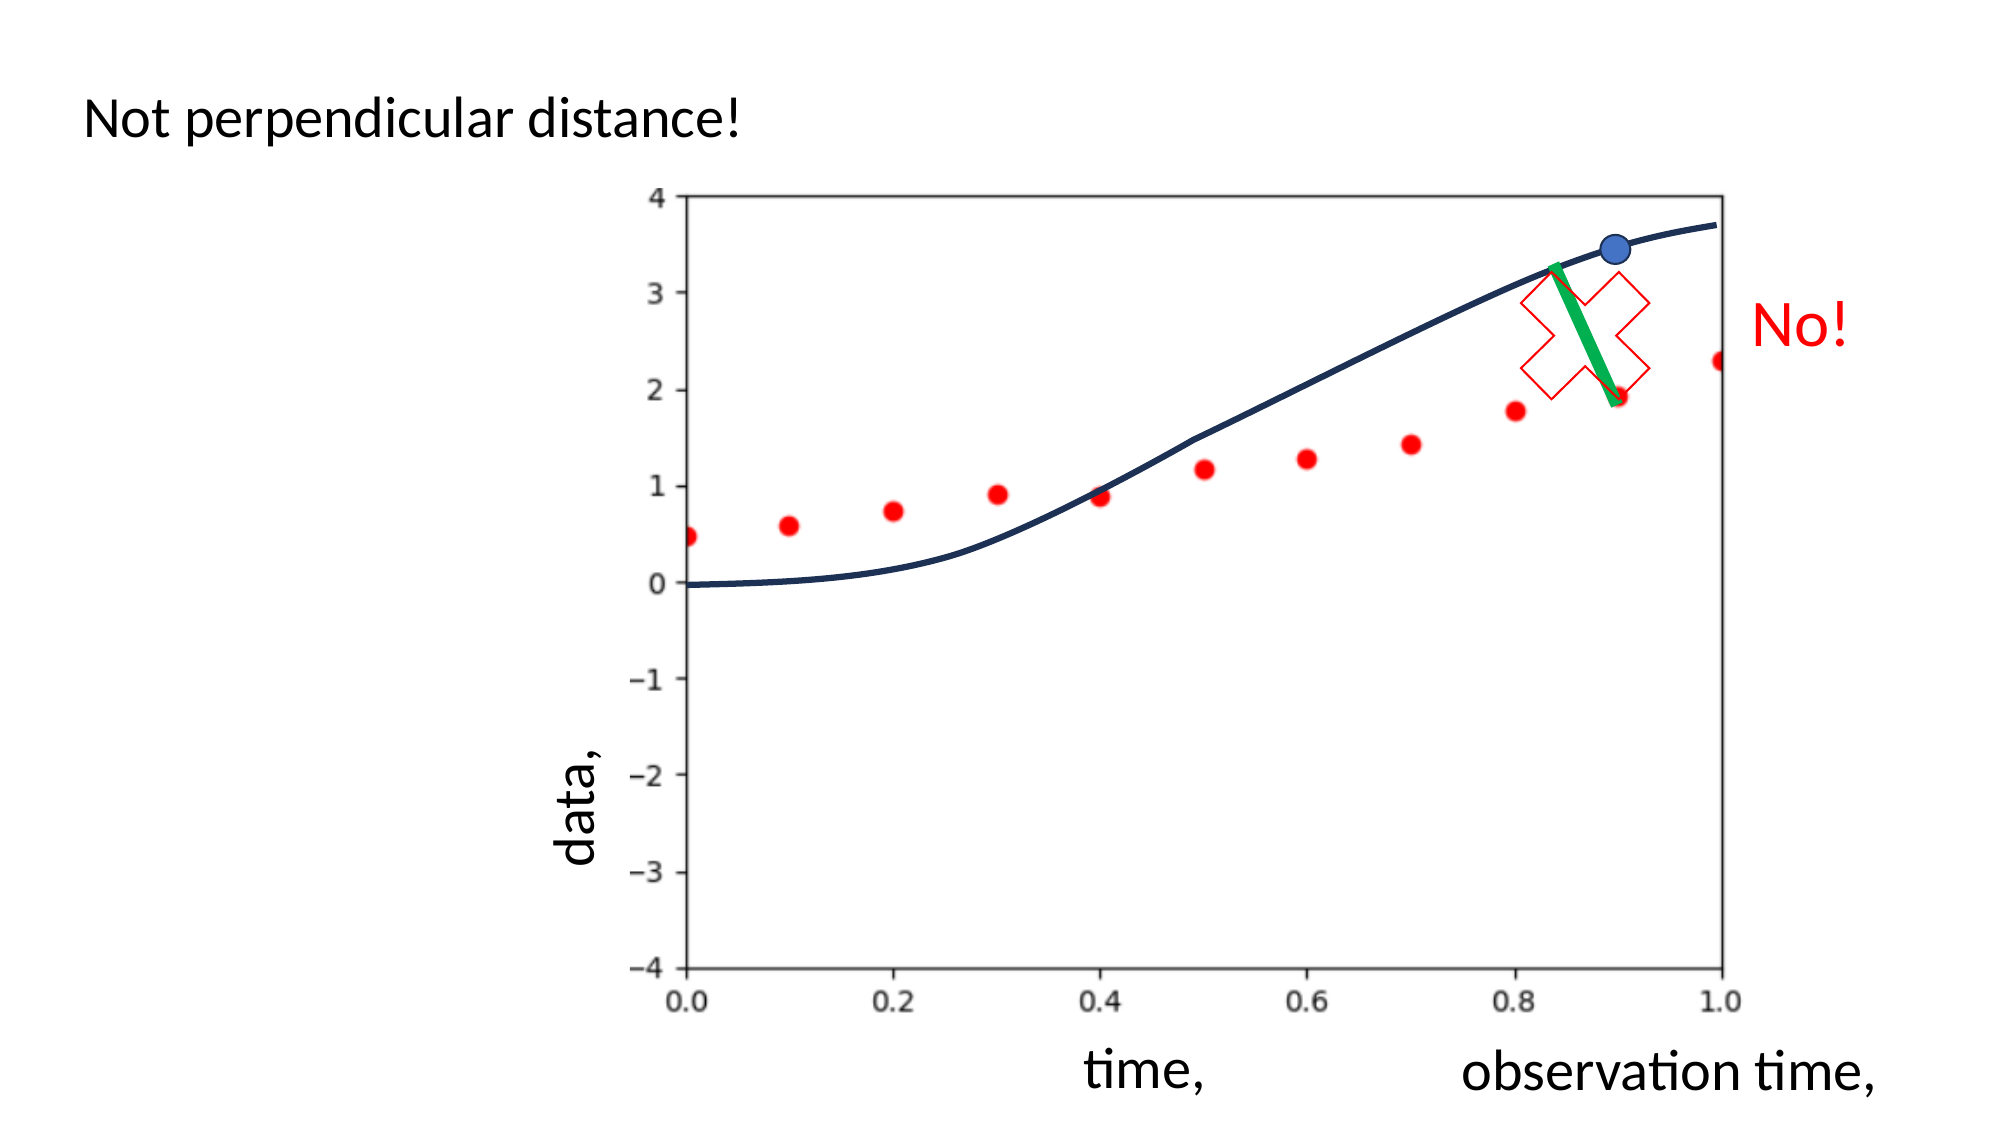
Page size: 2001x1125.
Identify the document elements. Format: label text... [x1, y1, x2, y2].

text_box No! [1770, 272, 2000, 438]
picture [629, 188, 1770, 1025]
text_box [1553, 264, 1618, 405]
text_box Not perpendicular distance! [68, 71, 907, 227]
